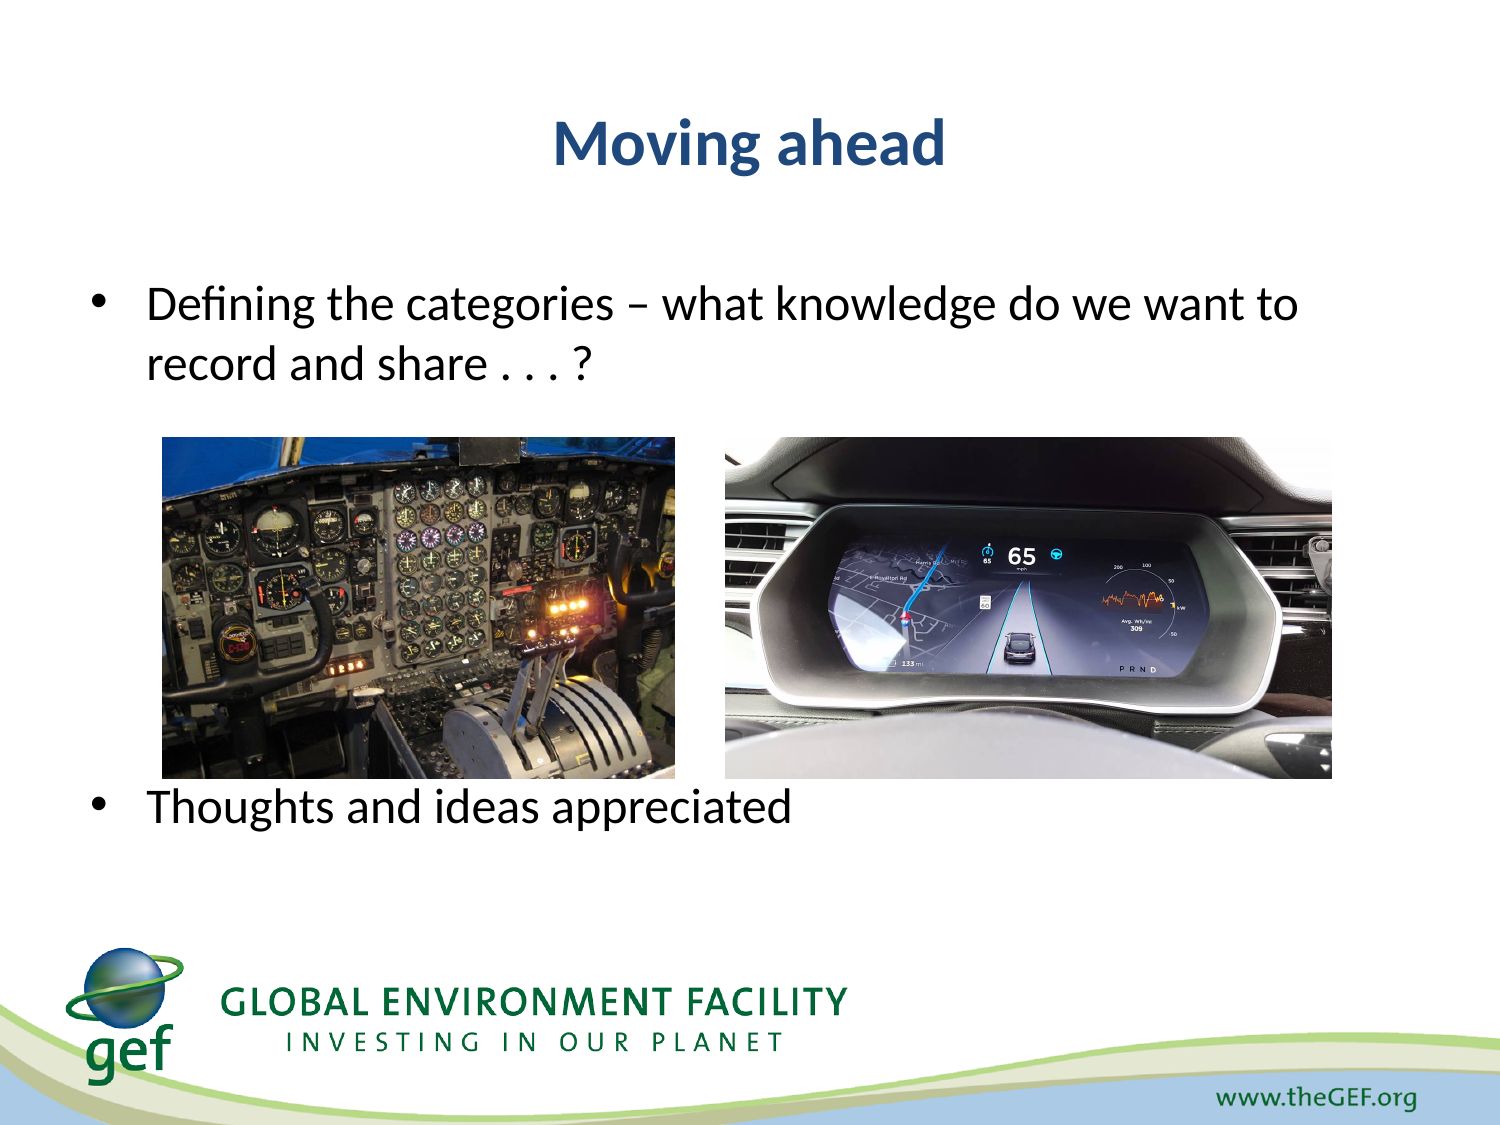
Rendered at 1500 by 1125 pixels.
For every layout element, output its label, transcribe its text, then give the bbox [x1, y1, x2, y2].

title Moving ahead [74, 44, 1426, 233]
picture [724, 437, 1333, 780]
picture [0, 920, 1500, 1125]
picture [162, 437, 676, 780]
list Defining the categories – what knowledge do we want to record and share . . . ? Thoughts and ideas appreciated [74, 262, 1426, 938]
